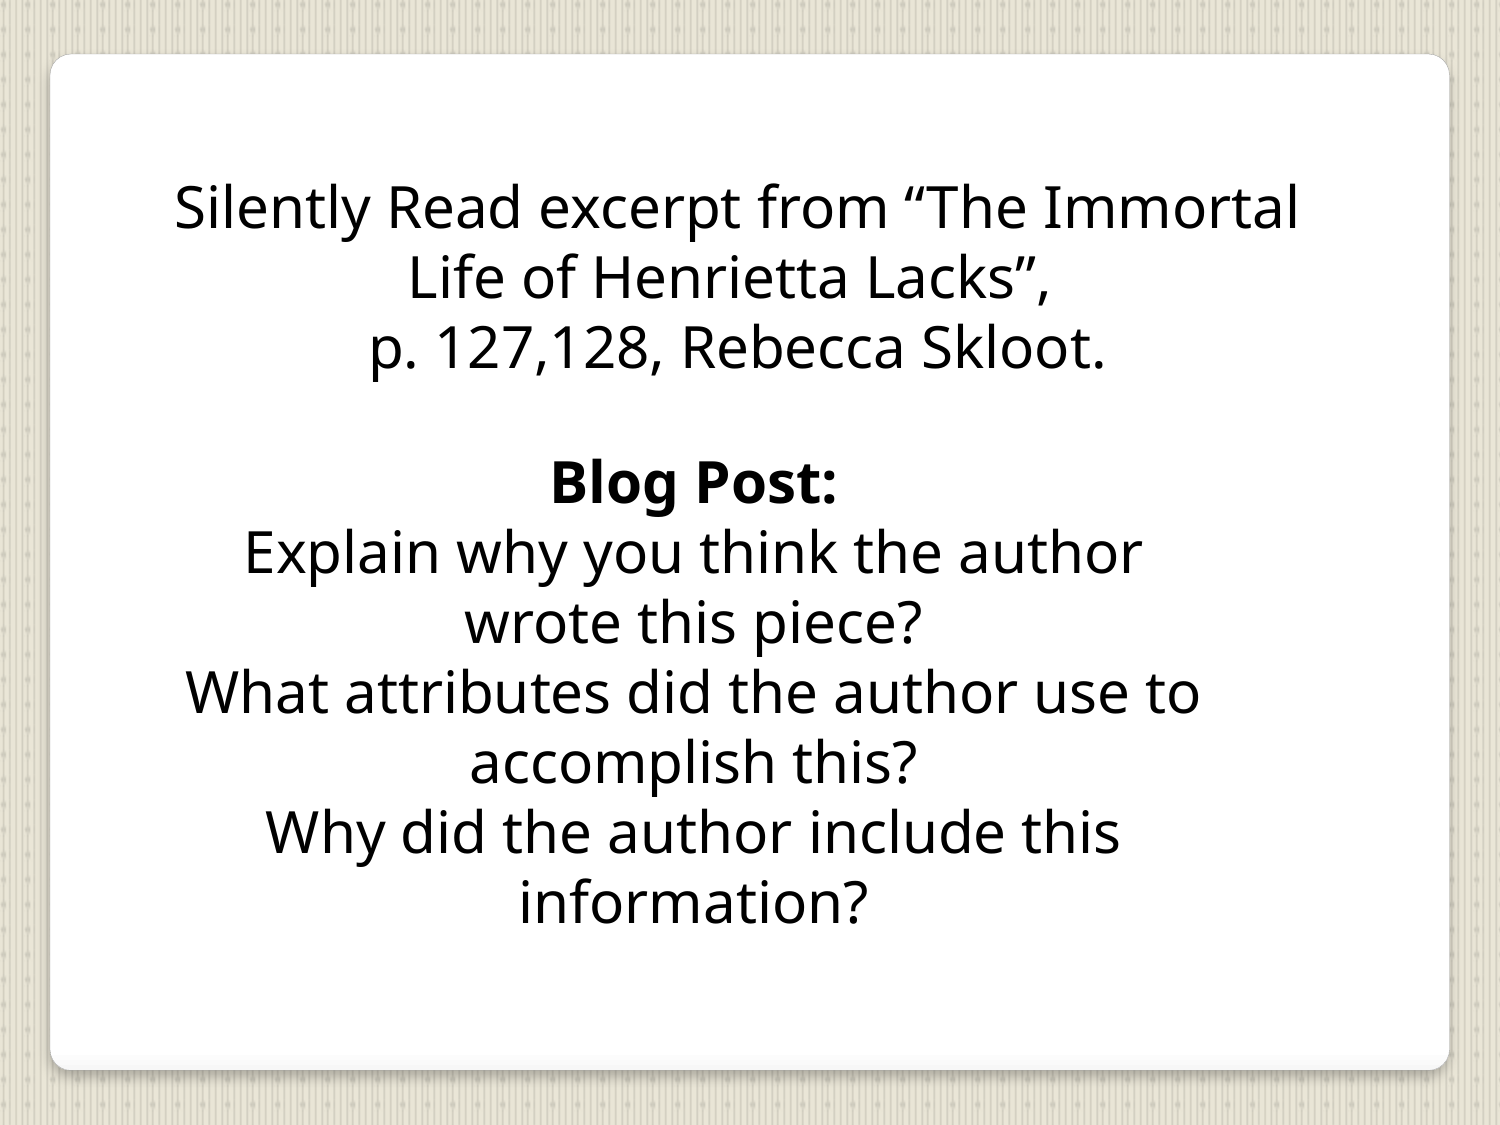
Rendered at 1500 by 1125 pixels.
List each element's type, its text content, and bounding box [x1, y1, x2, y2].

text_box Silently Read excerpt from “The Immortal Life of Henrietta Lacks”, p. 127,128, Rebecca Skloot. [150, 162, 1325, 388]
text_box Blog Post: Explain why you think the author wrote this piece? What attributes did the author use to accomplish this? Why did the author include this information? [150, 437, 1238, 1003]
